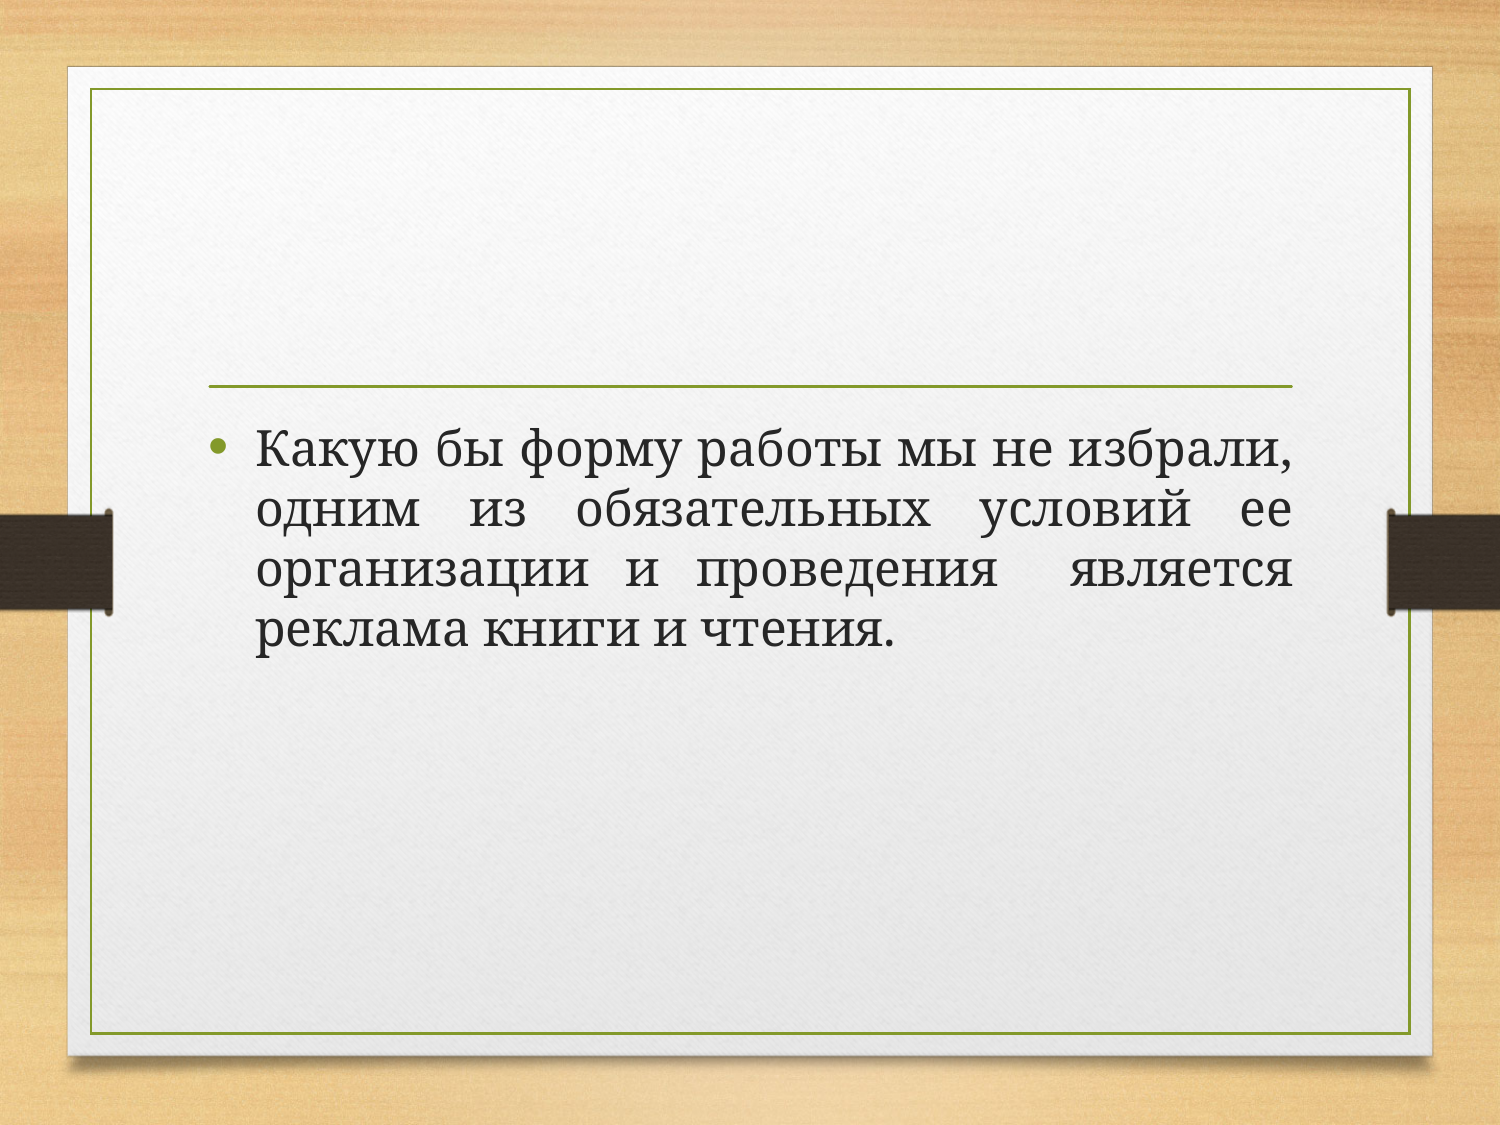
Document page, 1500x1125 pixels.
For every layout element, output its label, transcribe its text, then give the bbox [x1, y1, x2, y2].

list Какую бы форму работы мы не избрали, одним из обязательных условий ее организации и проведения является реклама книги и чтения. [193, 408, 1309, 974]
picture [0, 0, 1500, 1125]
